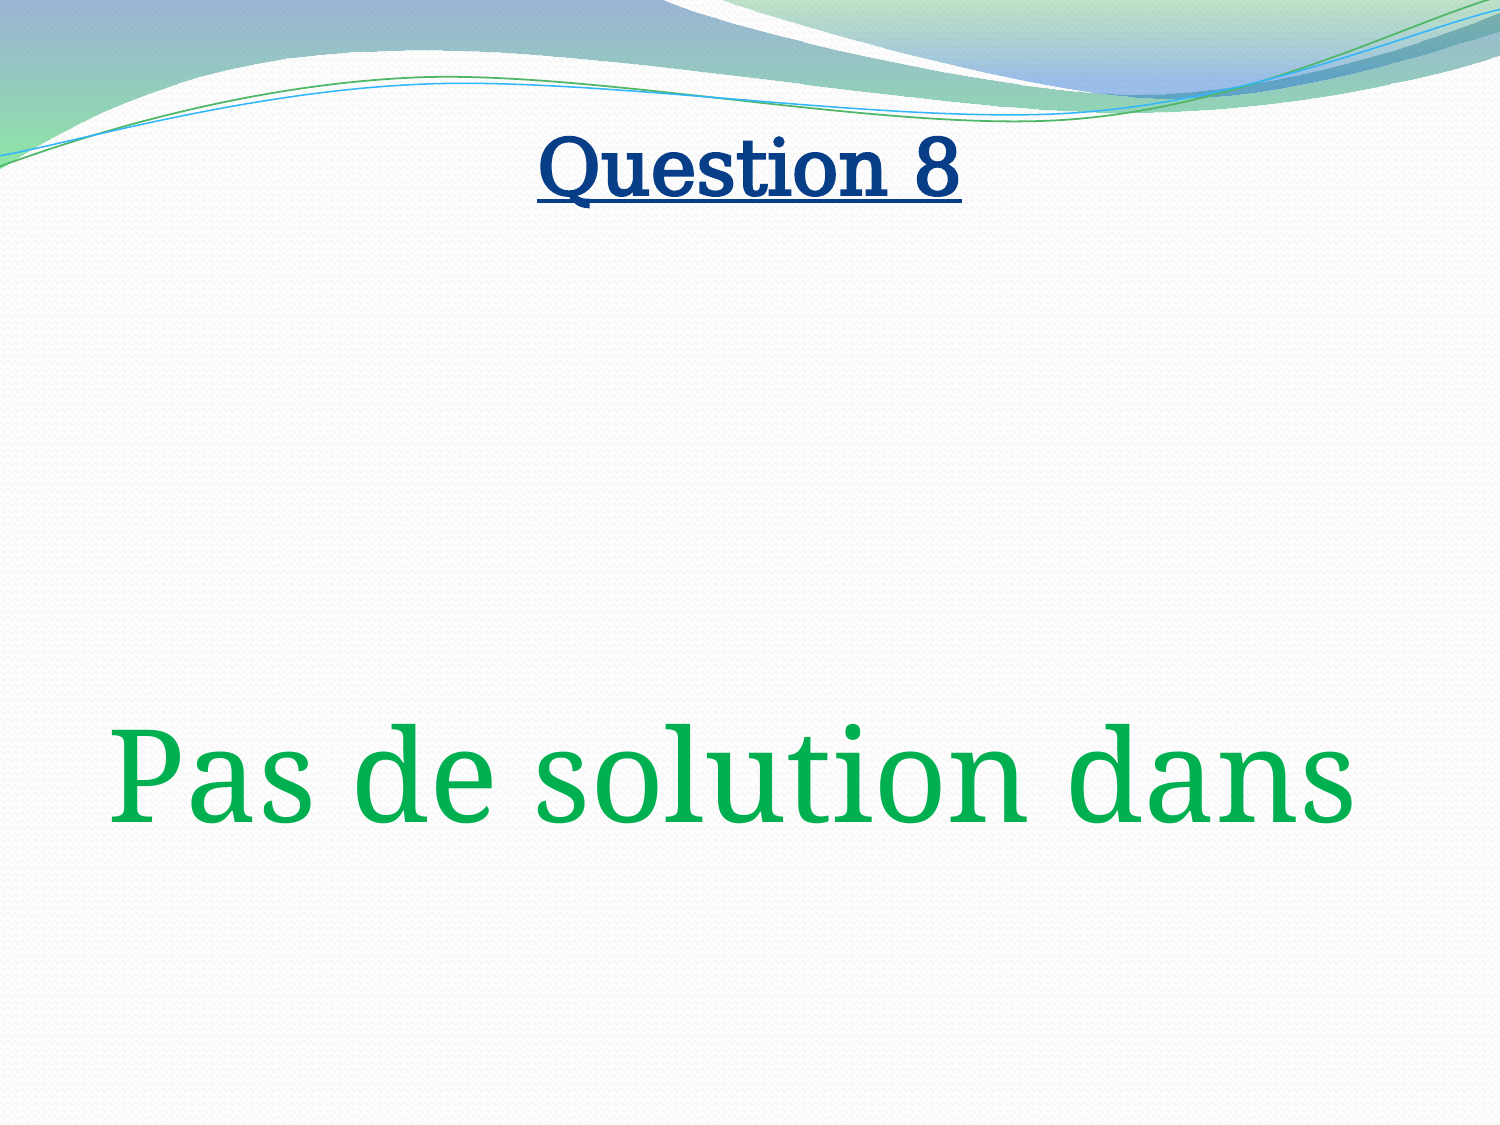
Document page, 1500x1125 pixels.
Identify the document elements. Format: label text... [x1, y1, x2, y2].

title Question 8 [75, 115, 1425, 303]
